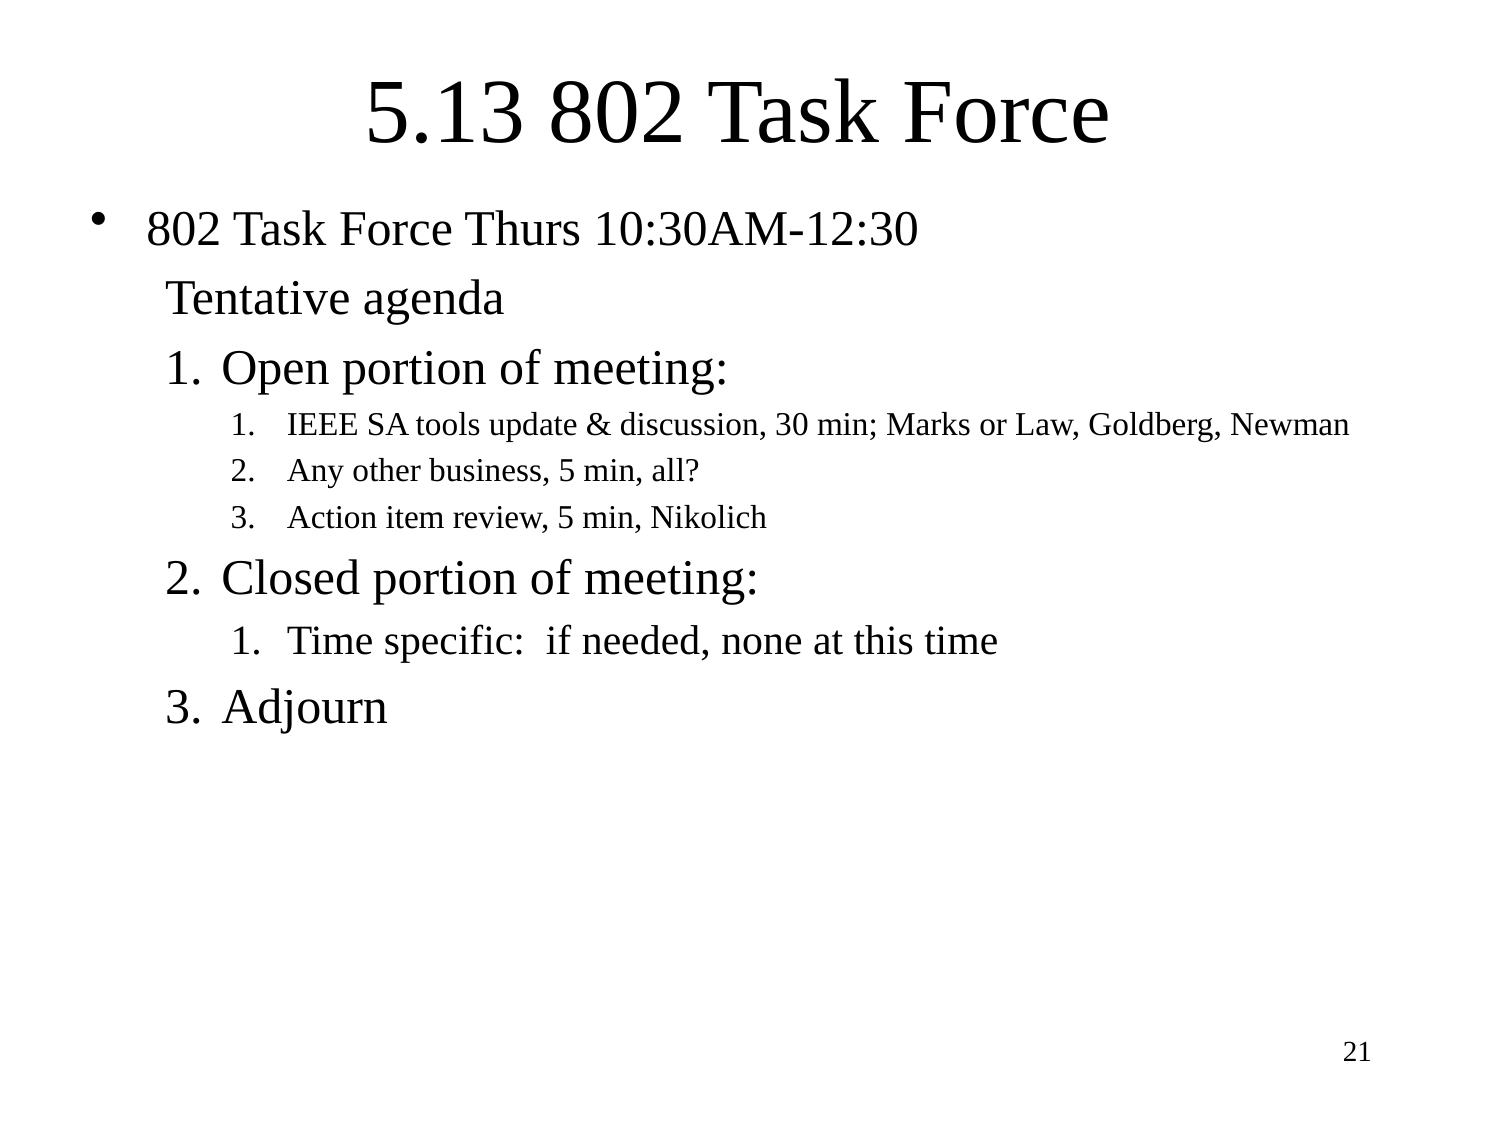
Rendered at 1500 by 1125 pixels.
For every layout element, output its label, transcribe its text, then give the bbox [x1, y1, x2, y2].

list 802 Task Force Thurs 10:30AM-12:30 Tentative agenda Open portion of meeting: IEEE SA tools update & discussion, 30 min; Marks or Law, Goldberg, Newman Any other business, 5 min, all? Action item review, 5 min, Nikolich Closed portion of meeting: Time specific: if needed, none at this time Adjourn [74, 187, 1438, 963]
title 5.13 802 Task Force [112, 12, 1388, 187]
slide_number 21 [1074, 1024, 1388, 1101]
